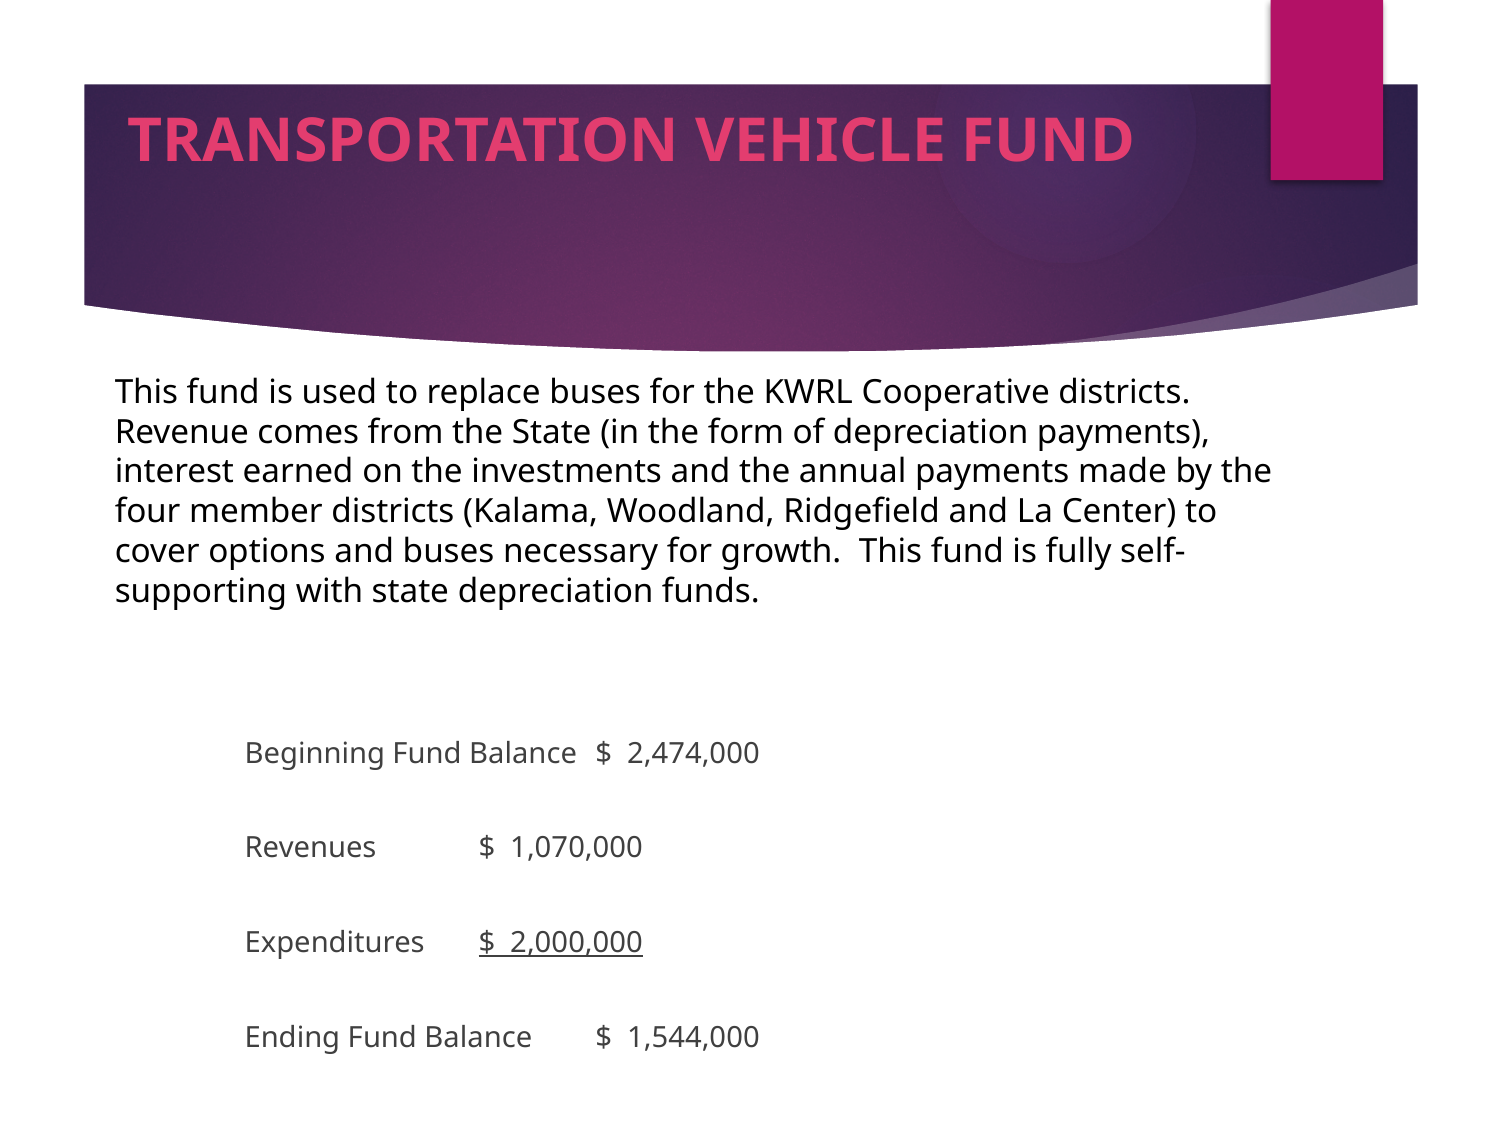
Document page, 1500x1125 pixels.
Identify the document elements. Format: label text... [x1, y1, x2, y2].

title TRANSPORTATION VEHICLE FUND [112, 62, 1154, 213]
text_box This fund is used to replace buses for the KWRL Cooperative districts. Revenue comes from the State (in the form of depreciation payments), interest earned on the investments and the annual payments made by the four member districts (Kalama, Woodland, Ridgefield and La Center) to cover options and buses necessary for growth. This fund is fully self-supporting with state depreciation funds. [99, 362, 1325, 617]
list Beginning Fund Balance $ 2,474,000 Revenues $ 1,070,000 Expenditures $ 2,000,000 Ending Fund Balance $ 1,544,000 [112, 675, 1338, 1063]
